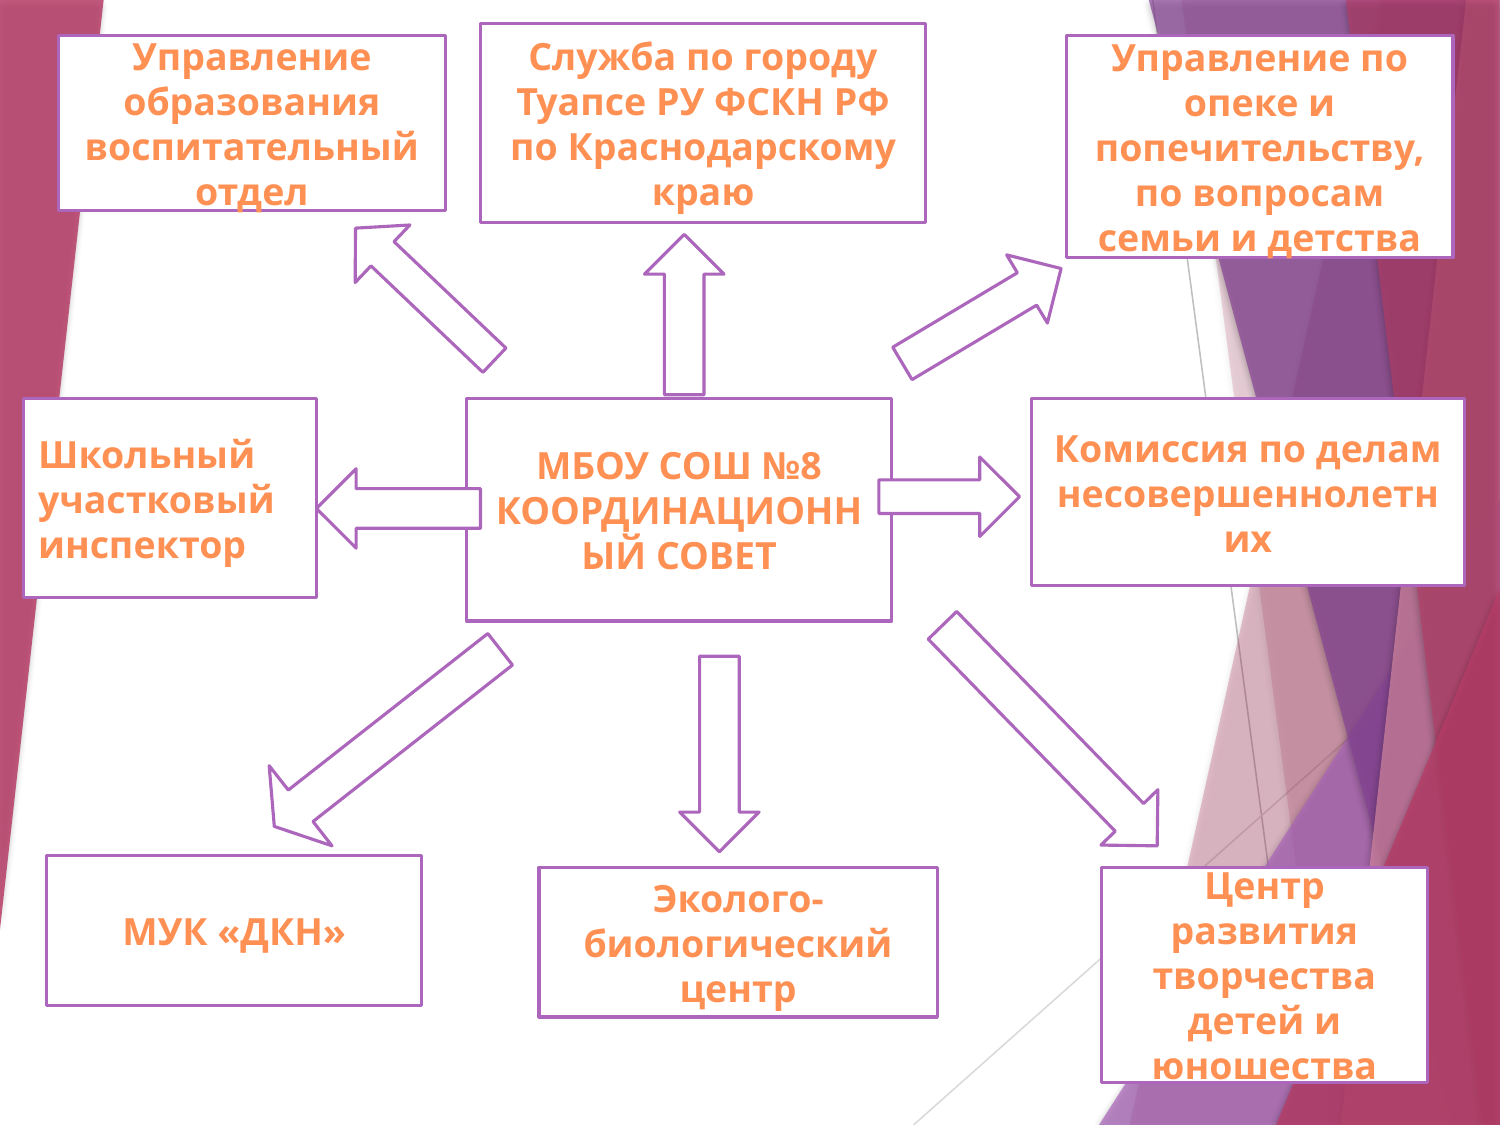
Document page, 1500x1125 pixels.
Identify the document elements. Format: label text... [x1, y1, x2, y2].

text_box [643, 233, 726, 397]
text_box Центр развития творчества детей и юношества [1100, 866, 1429, 1084]
text_box [678, 654, 761, 853]
text_box Управление образования воспитательный отдел [57, 34, 447, 212]
text_box [267, 632, 514, 848]
text_box МУК «ДКН» [45, 854, 423, 1007]
text_box Школьный участковый инспектор [22, 397, 318, 599]
text_box Эколого-биологический центр [537, 866, 939, 1019]
text_box [891, 253, 1063, 381]
text_box [927, 610, 1160, 848]
text_box [315, 467, 483, 550]
text_box МБОУ СОШ №8 КООРДИНАЦИОННЫЙ СОВЕТ [465, 397, 893, 623]
text_box [353, 223, 508, 374]
text_box Служба по городу Туапсе РУ ФСКН РФ по Краснодарскому краю [479, 22, 927, 224]
text_box Управление по опеке и попечительству, по вопросам семьи и детства [1065, 34, 1455, 259]
text_box Комиссия по делам несовершеннолетних [1030, 397, 1466, 587]
text_box [877, 455, 1021, 538]
